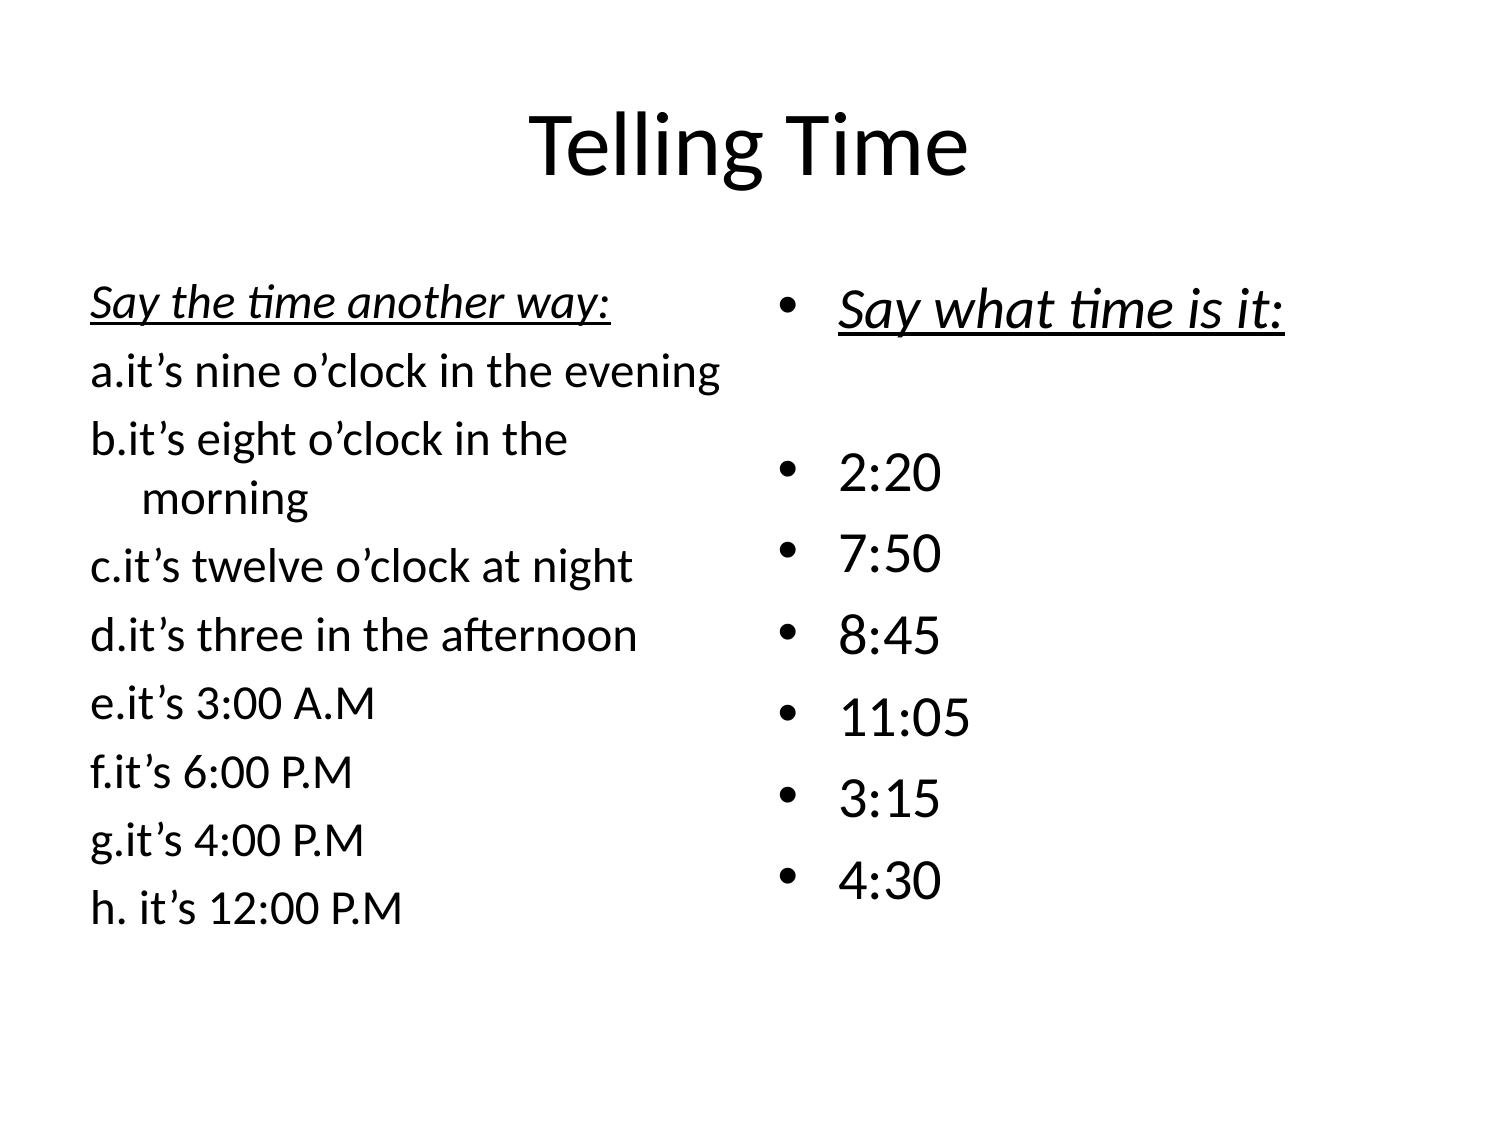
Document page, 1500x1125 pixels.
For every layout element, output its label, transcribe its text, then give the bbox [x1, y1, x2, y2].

title Telling Time [75, 45, 1425, 233]
list Say the time another way: a.it’s nine o’clock in the evening b.it’s eight o’clock in the morning c.it’s twelve o’clock at night d.it’s three in the afternoon e.it’s 3:00 A.M f.it’s 6:00 P.M g.it’s 4:00 P.M h. it’s 12:00 P.M [75, 262, 738, 1005]
list Say what time is it: 2:20 7:50 8:45 11:05 3:15 4:30 [762, 262, 1425, 1005]
